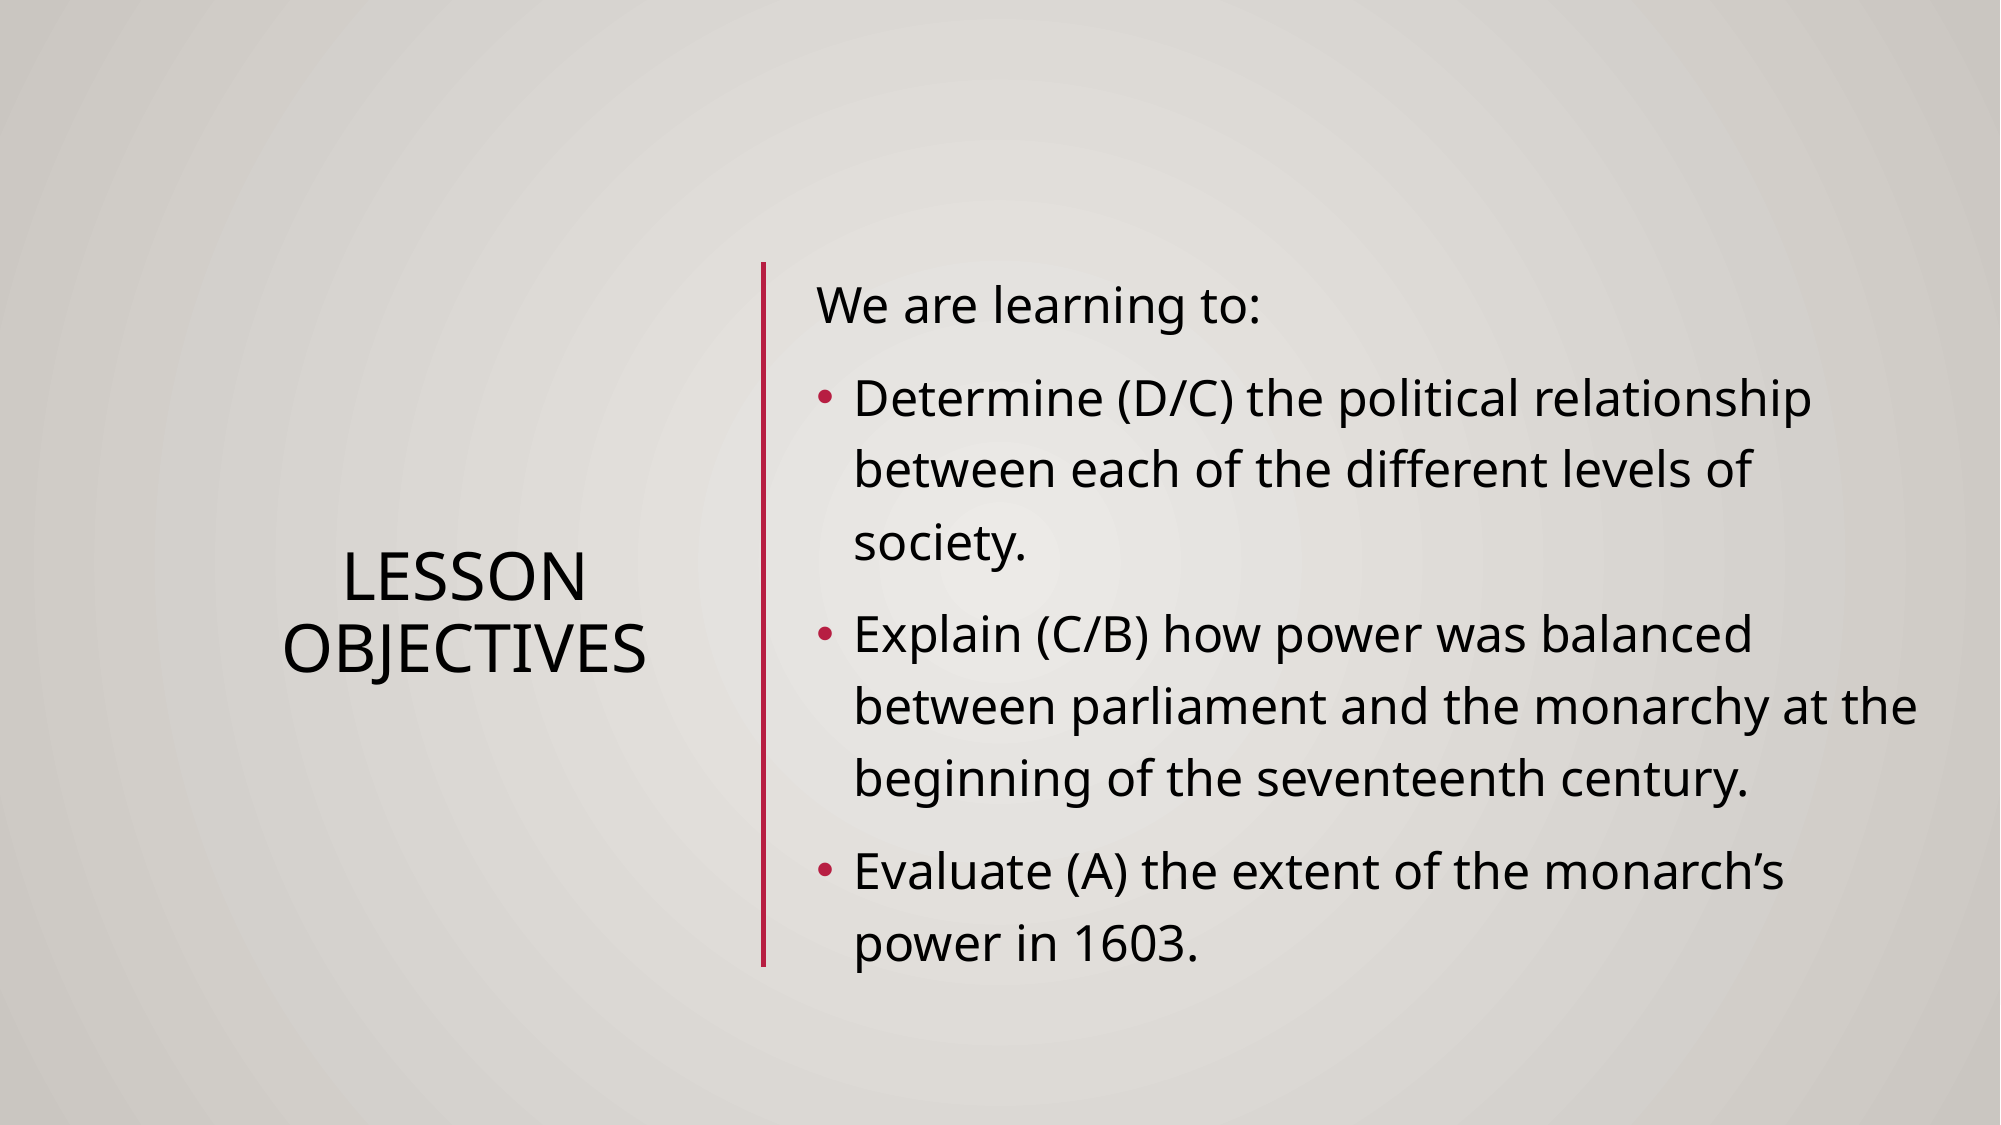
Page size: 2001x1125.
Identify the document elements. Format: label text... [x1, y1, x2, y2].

title Lesson Objectives [205, 262, 726, 968]
text_box [0, 0, 2000, 1125]
list We are learning to: Determine (D/C) the political relationship between each of the different levels of society. Explain (C/B) how power was balanced between parliament and the monarchy at the beginning of the seventeenth century. Evaluate (A) the extent of the monarch’s power in 1603. [801, 262, 1942, 1063]
